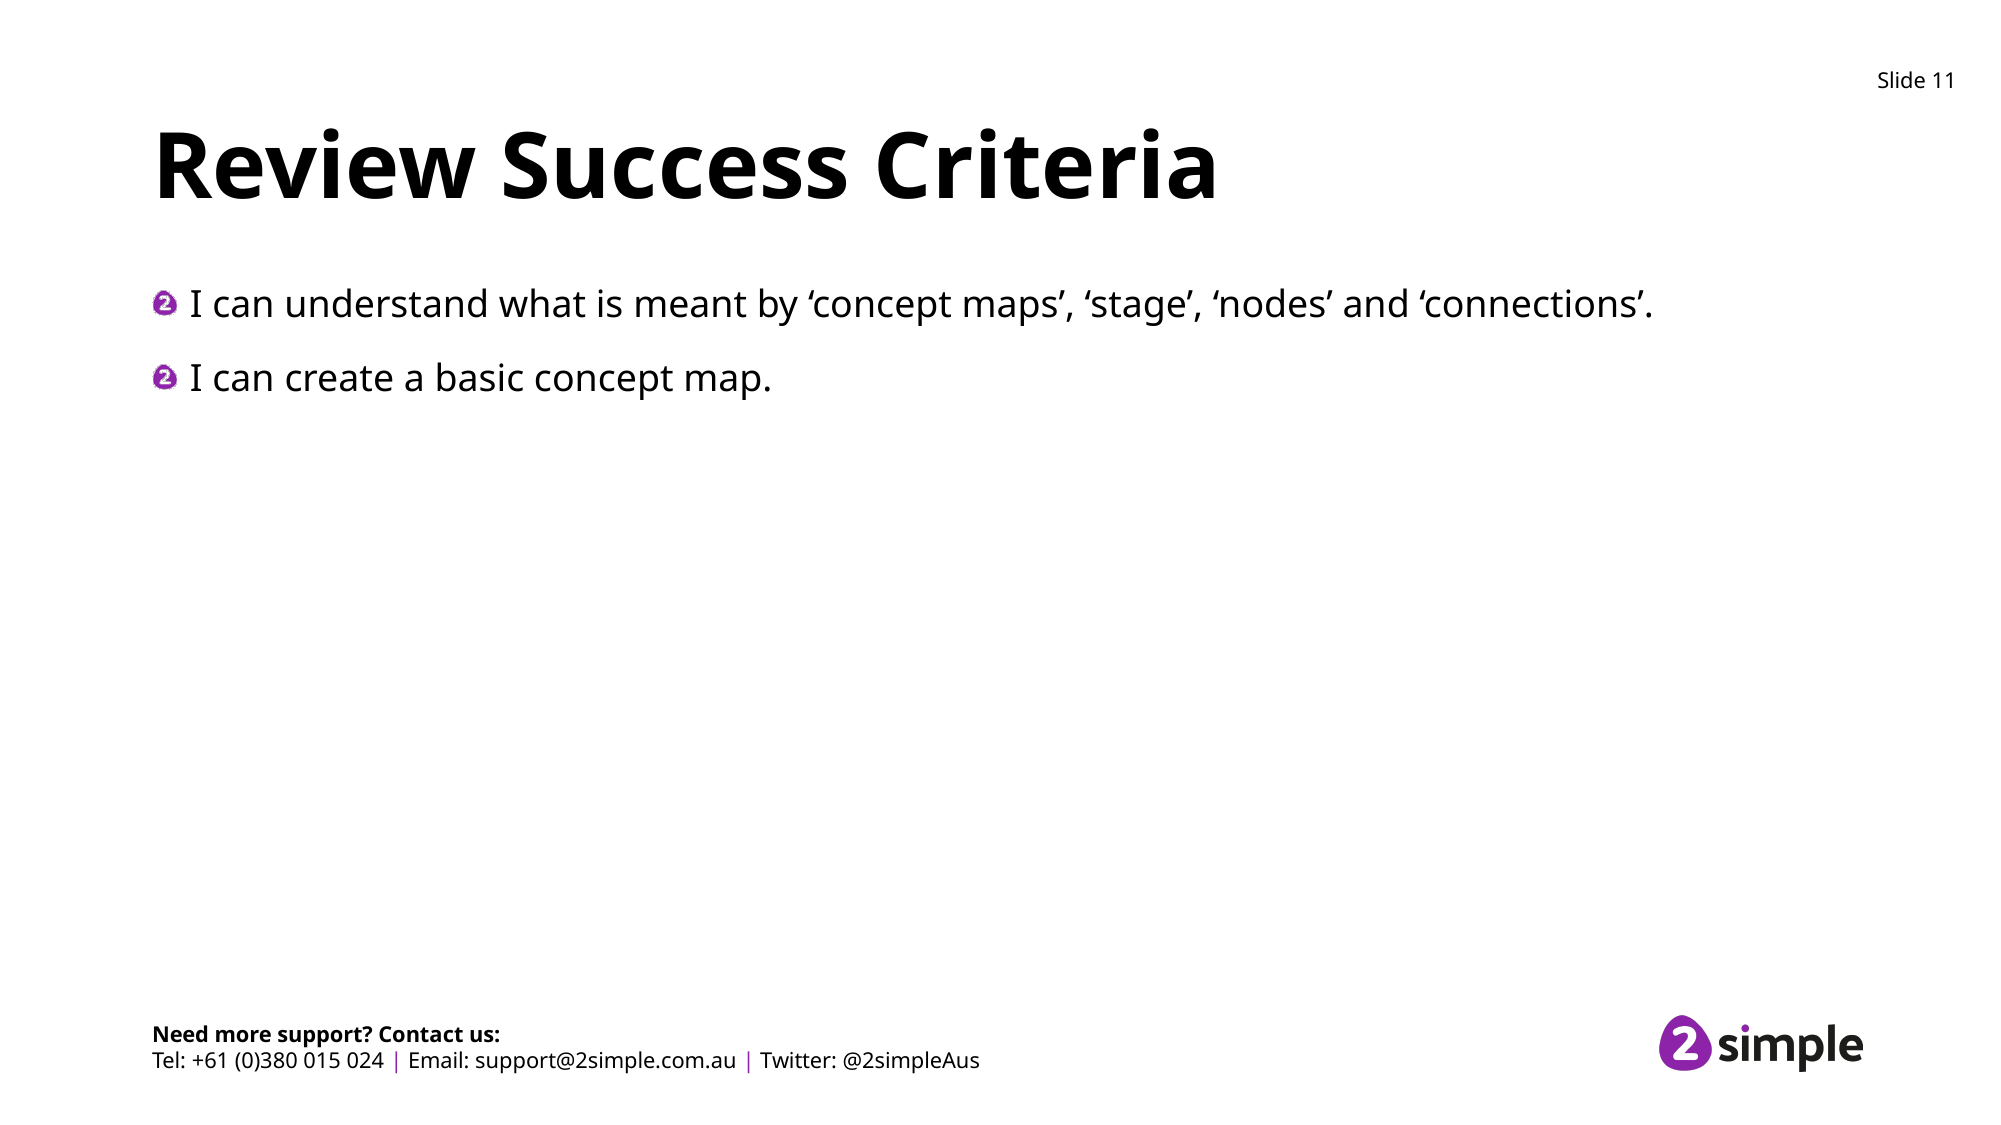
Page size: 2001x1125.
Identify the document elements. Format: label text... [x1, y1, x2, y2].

text_box Need more support? Contact us: Tel: +61 (0)380 015 024 | Email: support@2simple.com.au | Twitter: @2simpleAus [137, 1013, 1863, 1081]
text_box Slide 11 [1862, 59, 1976, 131]
picture [152, 289, 177, 316]
list I can understand what is meant by ‘concept maps’, ‘stage’, ‘nodes’ and ‘connections’. I can create a basic concept map. [137, 277, 1863, 992]
picture [1659, 1015, 1863, 1073]
picture [152, 363, 177, 390]
title Review Success Criteria [137, 59, 1863, 277]
